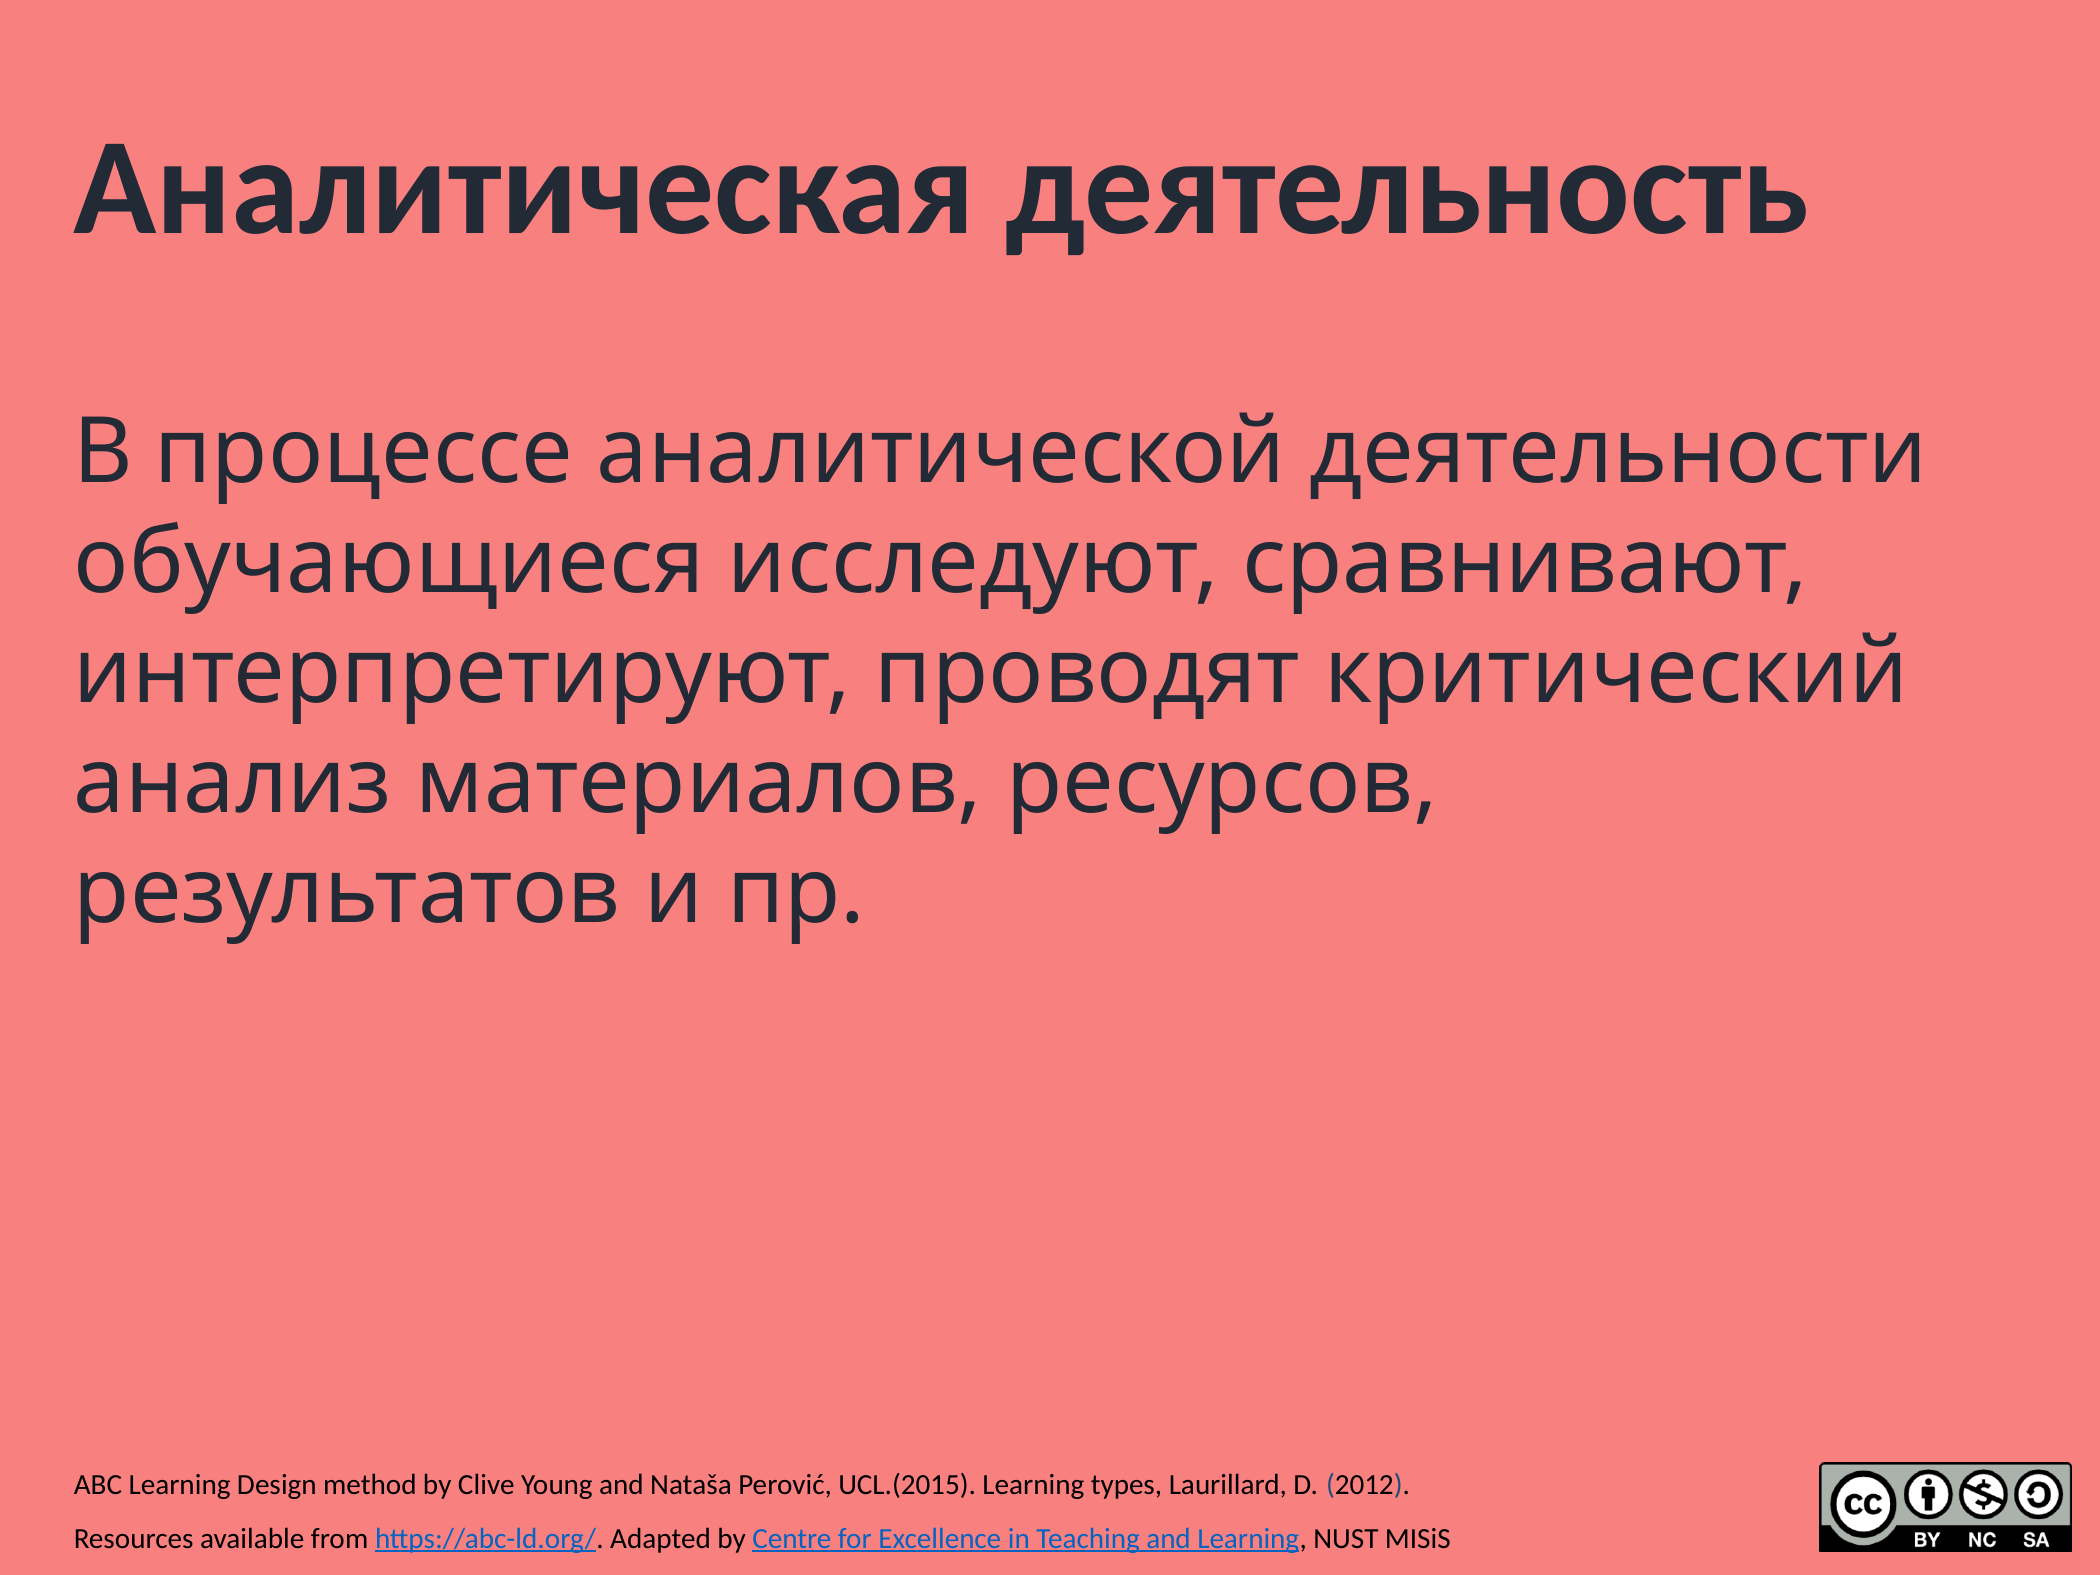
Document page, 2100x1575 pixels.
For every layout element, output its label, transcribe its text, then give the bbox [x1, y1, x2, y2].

text_box ABC Learning Design method by Clive Young and Nataša Perović, UCL.(2015). Learning types, Laurillard, D. (2012). Resources available from https://abc-ld.org/. Adapted by Centre for Excellence in Teaching and Learning, NUST MISiS [59, 1455, 1816, 1562]
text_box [58, 88, 2036, 844]
picture [1819, 1462, 2072, 1552]
